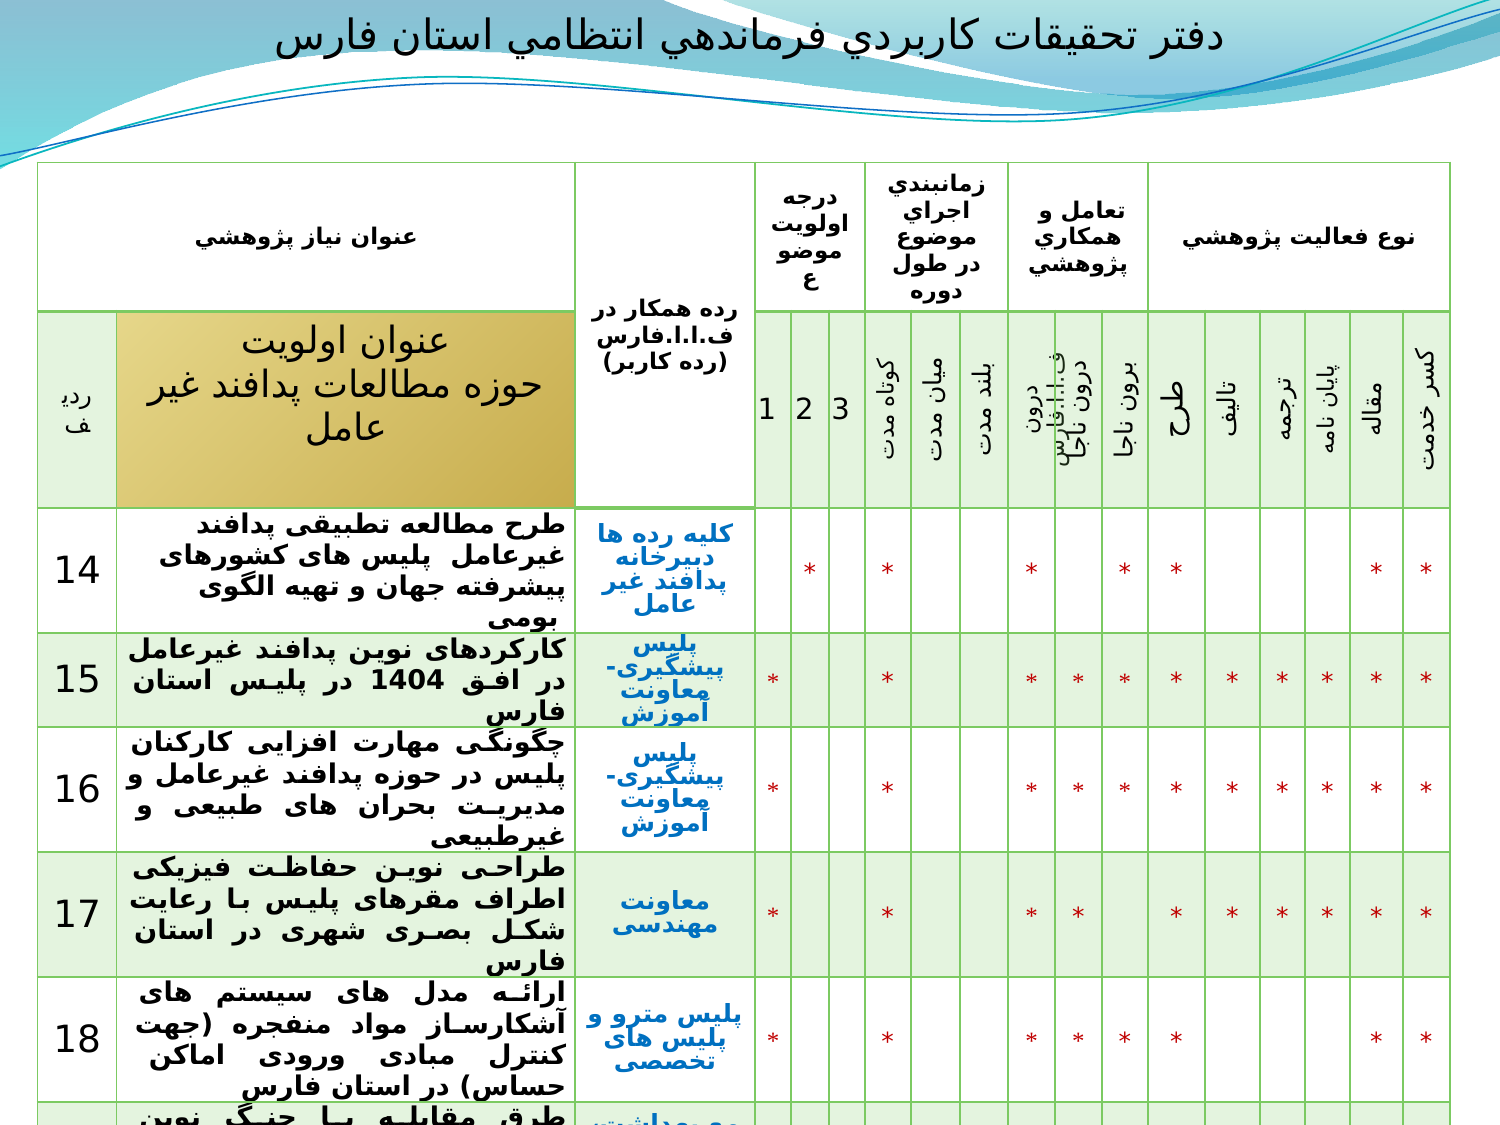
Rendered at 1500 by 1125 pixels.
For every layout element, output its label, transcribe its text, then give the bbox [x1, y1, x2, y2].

table_cell * [1261, 634, 1304, 726]
table_cell [912, 978, 959, 1101]
table_cell * [1306, 634, 1349, 726]
table_cell [912, 853, 959, 976]
table_cell [756, 509, 790, 632]
table_cell * [1149, 978, 1204, 1101]
table_cell معاونت مهندسی [576, 853, 754, 976]
table_cell * [1206, 1103, 1259, 1125]
table_cell كسر خدمت [1404, 313, 1449, 507]
table_cell * [1056, 853, 1101, 976]
table_header نوع فعاليت پژوهشي [1149, 163, 1449, 310]
table_header تعامل و همكاري پژوهشي [1009, 163, 1147, 310]
table_cell * [1009, 1103, 1054, 1125]
table_cell * [756, 978, 790, 1101]
table_cell [1206, 509, 1259, 632]
table_cell [830, 853, 864, 976]
table_cell مع بهداشت، امداد و درمان- بهداد [576, 1103, 754, 1125]
table_cell عنوان اولويت حوزه مطالعات پدافند غير عامل [117, 313, 574, 507]
table_cell [1206, 978, 1259, 1101]
table_cell * [1206, 728, 1259, 851]
table_header درجه اولويت موضوع [756, 163, 864, 310]
table_cell * [756, 728, 790, 851]
table_header عنوان نياز پژوهشي [38, 163, 574, 310]
table_cell * [1149, 634, 1204, 726]
table_cell [830, 509, 864, 632]
table_cell * [1306, 1103, 1349, 1125]
table_cell * [1306, 728, 1349, 851]
table_cell درون ف.ا.ا.فارس [1009, 313, 1054, 507]
table_cell 19 [38, 1103, 116, 1125]
table_cell چگونگی مهارت افزایی کارکنان پلیس در حوزه پدافند غیرعامل و مدیریت بحران های طبیعی و غیرطبیعی [117, 728, 574, 851]
table_cell [830, 1103, 864, 1125]
table_cell * [1261, 728, 1304, 851]
table_cell 17 [38, 853, 116, 976]
table_cell * [1351, 509, 1402, 632]
table_cell * [1206, 634, 1259, 726]
table_cell 18 [38, 978, 116, 1101]
table_cell [961, 1103, 1007, 1125]
table_cell پلیس پیشگیری- معاونت آموزش [576, 634, 754, 726]
table_cell * [1056, 978, 1101, 1101]
table_cell * [1404, 728, 1449, 851]
table_cell * [756, 853, 790, 976]
table_cell پلیس مترو و پلیس های تخصصی [576, 978, 754, 1101]
table_cell * [1009, 728, 1054, 851]
table_cell [1056, 509, 1101, 632]
table_cell * [1351, 634, 1402, 726]
table_cell [912, 509, 959, 632]
table_cell * [1056, 728, 1101, 851]
table_cell * [1009, 509, 1054, 632]
table_cell پايان نامه [1306, 313, 1349, 507]
table_cell [792, 634, 828, 726]
table_cell * [866, 728, 910, 851]
table_cell * [1149, 853, 1204, 976]
table_cell طرح [1149, 313, 1204, 507]
table_cell * [1009, 853, 1054, 976]
table_cell * [866, 1103, 910, 1125]
table_cell * [1149, 509, 1204, 632]
table_cell [961, 853, 1007, 976]
table_cell * [1306, 853, 1349, 976]
table_cell * [1404, 1103, 1449, 1125]
table_cell * [1404, 634, 1449, 726]
table_cell [912, 1103, 959, 1125]
table_cell [830, 634, 864, 726]
table_cell * [1009, 978, 1054, 1101]
table_cell تاليف [1206, 313, 1259, 507]
table_cell 3 [830, 313, 864, 507]
table_cell * [1404, 978, 1449, 1101]
table_cell 15 [38, 634, 116, 726]
table_cell درون ناجا [1056, 313, 1101, 507]
table_cell [1306, 978, 1349, 1101]
table_cell [1261, 509, 1304, 632]
table_cell * [1261, 853, 1304, 976]
table_cell [961, 728, 1007, 851]
table_cell [1261, 978, 1304, 1101]
table_cell * [1404, 509, 1449, 632]
table_cell * [792, 509, 828, 632]
table_cell * [866, 853, 910, 976]
table_cell * [1009, 634, 1054, 726]
table_cell ترجمه [1261, 313, 1304, 507]
table_header زمانبندي اجراي موضوع در طول دوره [866, 163, 1007, 310]
table_cell کارکردهای نوین پدافند غیرعامل در افق 1404 در پليس استان فارس [117, 634, 574, 726]
table_cell * [1351, 1103, 1402, 1125]
table_cell [792, 978, 828, 1101]
text_box دفتر تحقيقات كاربردي فرماندهي انتظامي استان فارس [0, 0, 1500, 65]
table_cell پلیس پیشگیری-معاونت آموزش [576, 728, 754, 851]
table_cell 1 [756, 313, 790, 507]
table_cell [792, 728, 828, 851]
table_cell [830, 978, 864, 1101]
table_cell * [1351, 978, 1402, 1101]
table_cell 16 [38, 728, 116, 851]
table_cell 14 [38, 509, 116, 632]
table_cell * [866, 509, 910, 632]
table_cell [792, 853, 828, 976]
table_cell * [866, 978, 910, 1101]
table_cell * [1103, 728, 1147, 851]
table_cell 2 [792, 313, 828, 507]
table_cell طراحی نوین حفاظت فیزیکی اطراف مقرهای پلیس با رعایت شکل بصری شهری در استان فارس [117, 853, 574, 976]
table_cell بلند مدت [961, 313, 1007, 507]
table_cell طرق مقابله با جنگ نوین (بیوترویسم) و امدادگری و خودامدادی کارکنان پلیس [117, 1103, 574, 1125]
table_cell ارائه مدل های سیستم های آشکارساز مواد منفجره (جهت کنترل مبادی ورودی اماکن حساس) در استان فارس [117, 978, 574, 1101]
table_cell [830, 728, 864, 851]
table_cell [1056, 1103, 1101, 1125]
table_cell * [756, 634, 790, 726]
table_cell رديف [38, 313, 116, 507]
table_cell [912, 728, 959, 851]
table_cell [961, 509, 1007, 632]
table_cell * [1103, 978, 1147, 1101]
table_cell برون ناجا [1103, 313, 1147, 507]
table_cell * [1351, 853, 1402, 976]
table_cell [961, 634, 1007, 726]
table_cell مقاله [1351, 313, 1402, 507]
table_cell [1103, 853, 1147, 976]
table_cell [1261, 1103, 1304, 1125]
table_cell [912, 634, 959, 726]
table_cell * [1404, 853, 1449, 976]
table_cell [792, 1103, 828, 1125]
table_cell * [1056, 634, 1101, 726]
table_cell * [756, 1103, 790, 1125]
table_cell [961, 978, 1007, 1101]
table_cell * [1103, 634, 1147, 726]
table_cell * [1103, 509, 1147, 632]
table_cell طرح مطالعه تطبیقی پدافند غیرعامل پلیس های کشورهای پیشرفته جهان و تهیه الگوی بومی [117, 509, 574, 632]
table_cell * [1351, 728, 1402, 851]
table_cell ميان مدت [912, 313, 959, 507]
table_cell * [866, 634, 910, 726]
table_cell كوتاه مدت [866, 313, 910, 507]
table_cell * [1149, 1103, 1204, 1125]
table_cell * [1206, 853, 1259, 976]
table_cell * [1149, 728, 1204, 851]
table_cell [1306, 509, 1349, 632]
table_cell كليه رده ها دبيرخانه پدافند غير عامل [576, 510, 754, 632]
table_cell * [1103, 1103, 1147, 1125]
table_header رده همكار در ف.ا.ا.فارس (رده كاربر) [576, 163, 754, 506]
